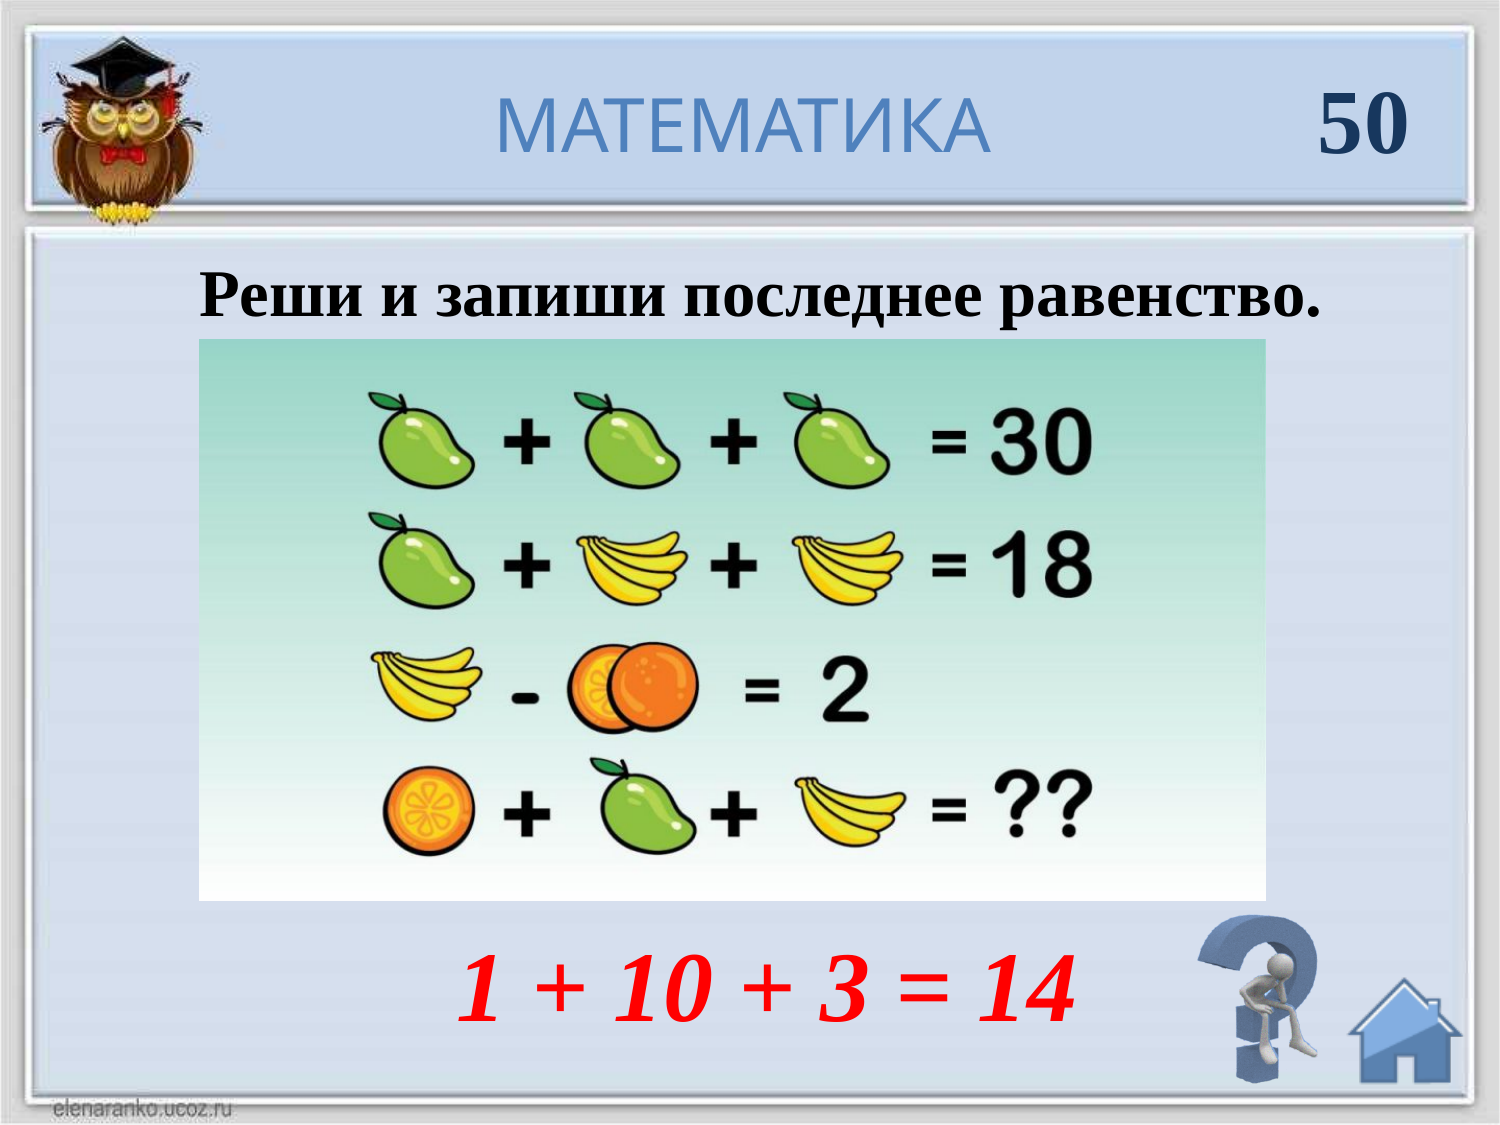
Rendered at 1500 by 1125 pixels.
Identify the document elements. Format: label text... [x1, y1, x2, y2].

table_header Реши и запиши последнее равенство. [70, 246, 1453, 340]
text_box 50 [1281, 54, 1447, 180]
picture [0, 0, 1500, 1125]
text_box 1 + 10 + 3 = 14 [1322, 914, 1465, 1049]
text_box 1 + 10 + 3 = 14 [70, 914, 1195, 1049]
text_box МАТЕМАТИКА [210, 70, 1274, 175]
